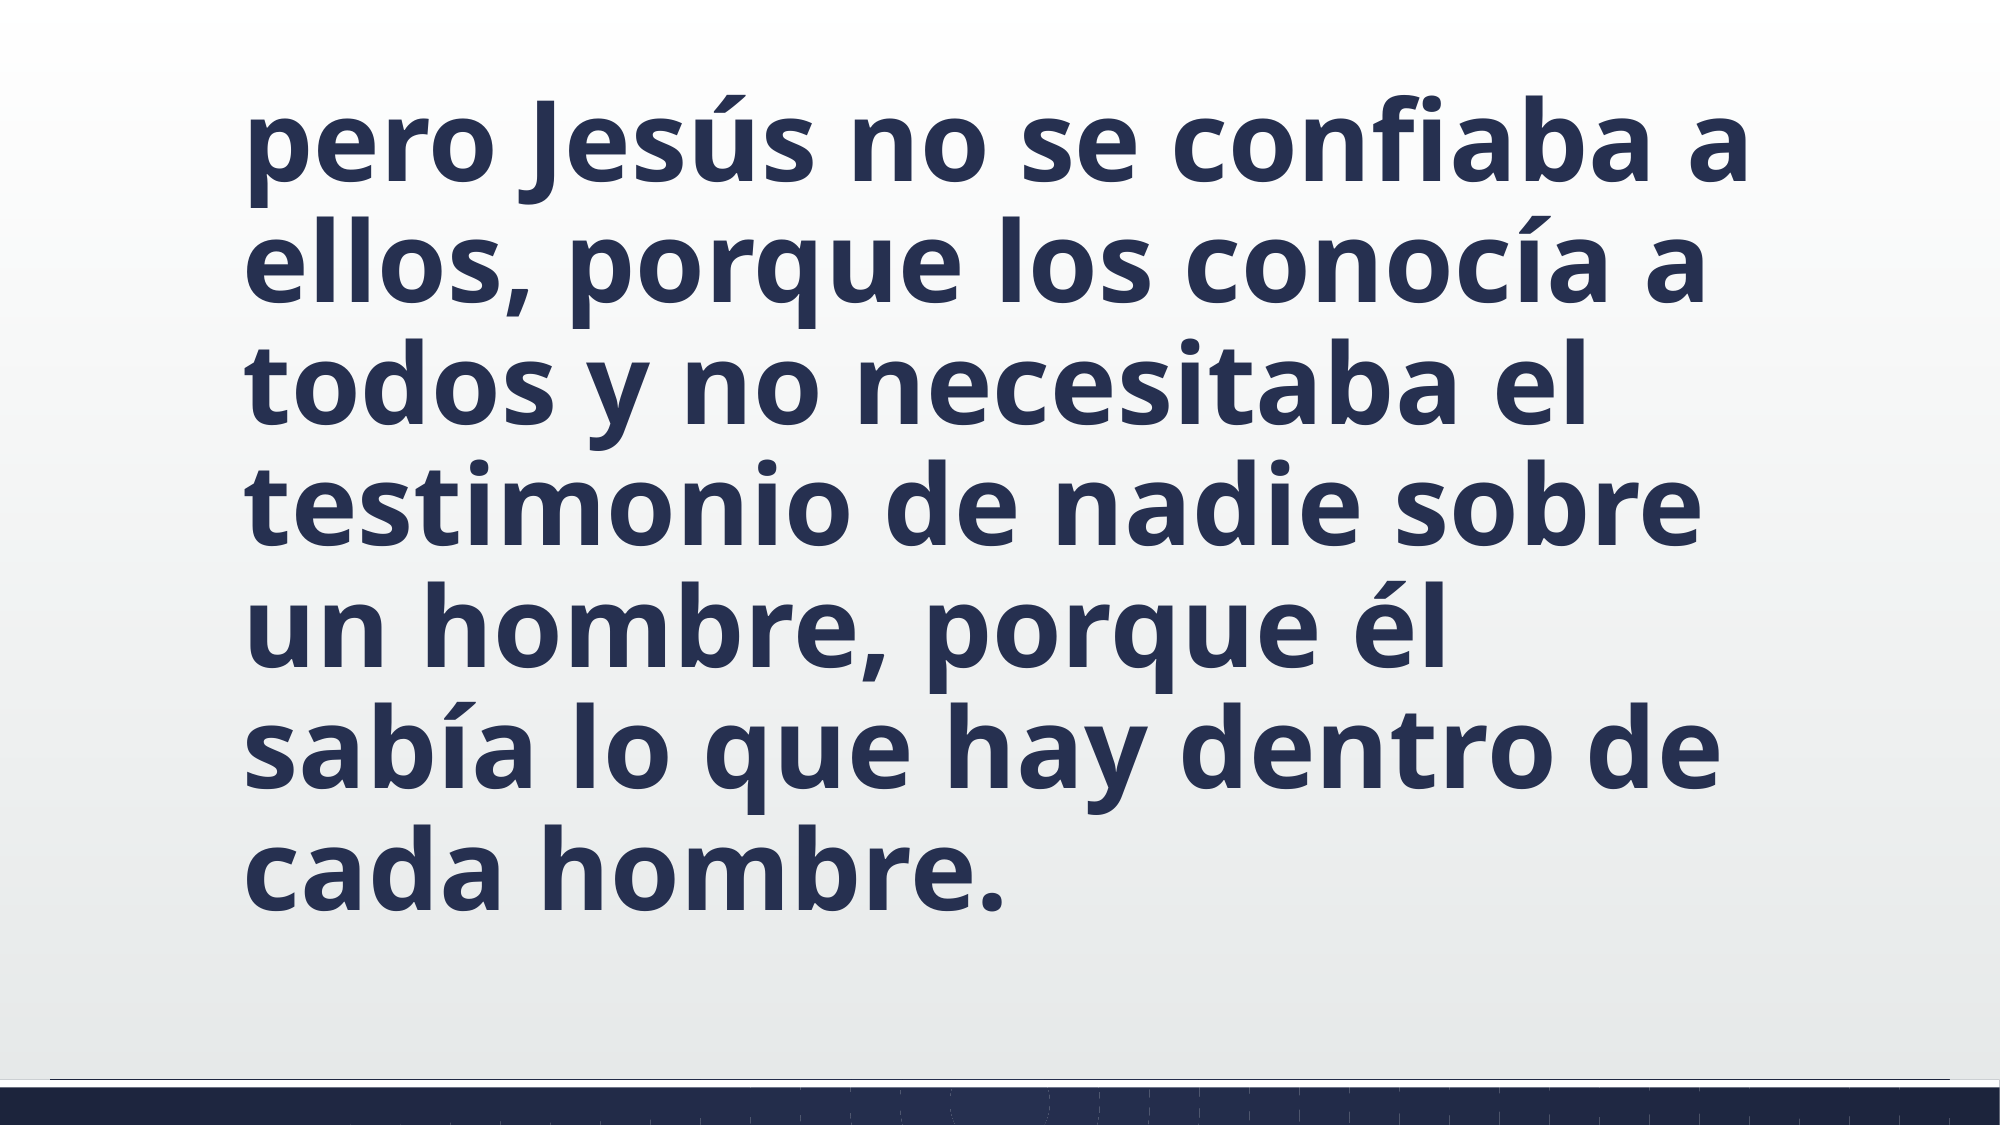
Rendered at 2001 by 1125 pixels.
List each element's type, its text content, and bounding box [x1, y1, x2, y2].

list pero Jesús no se confiaba a ellos, porque los conocía a todos y no necesitaba el testimonio de nadie sobre un hombre, porque él sabía lo que hay dentro de cada hombre. [219, 76, 1780, 990]
